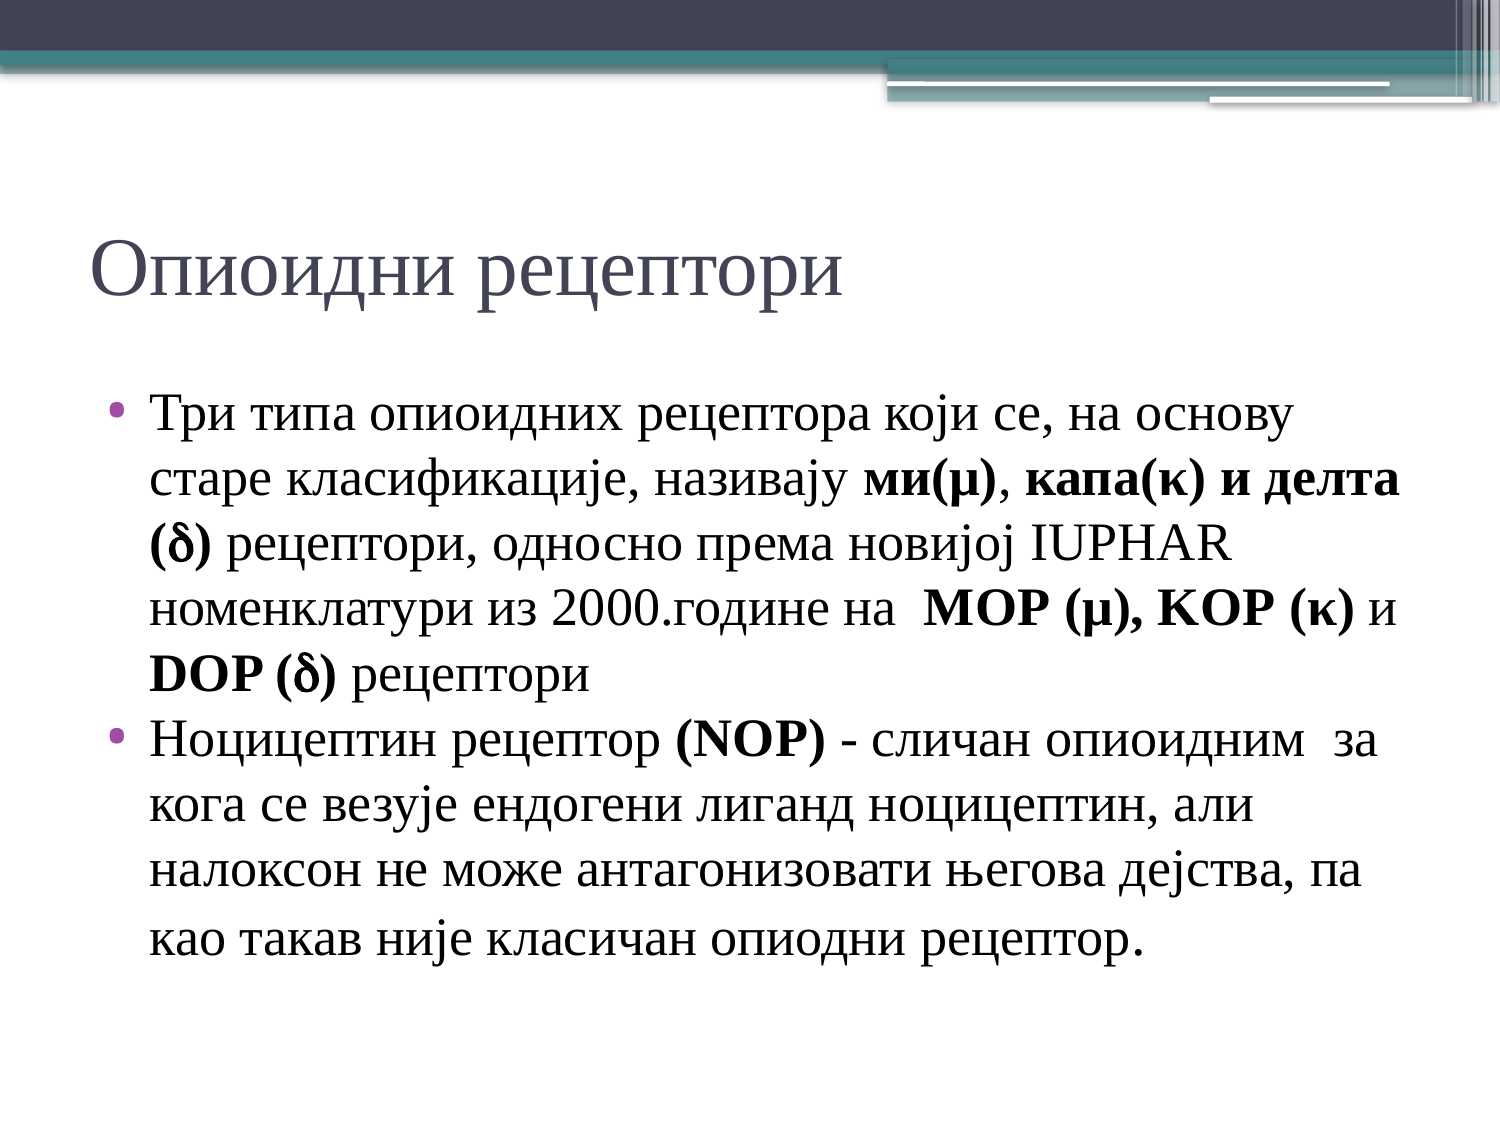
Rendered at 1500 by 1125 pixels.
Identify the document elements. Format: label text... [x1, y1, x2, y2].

title Опиоидни рецептори [75, 174, 1425, 350]
list Три типа опиоидних рецептора који се, на основу старе класификације, називају ми(μ), капа(κ) и делта () рецептори, односно према новијој IUPHAR номенклатури из 2000.године на МOP (μ), KOP (κ) и DOP () рецептори Ноцицептин рецептор (NOP) - сличан опиоидним за кога се везује ендогени лиганд ноцицептин, али налоксон не може антагонизовати његова дејства, па као такав није класичан опиодни рецептор. [75, 368, 1425, 1079]
